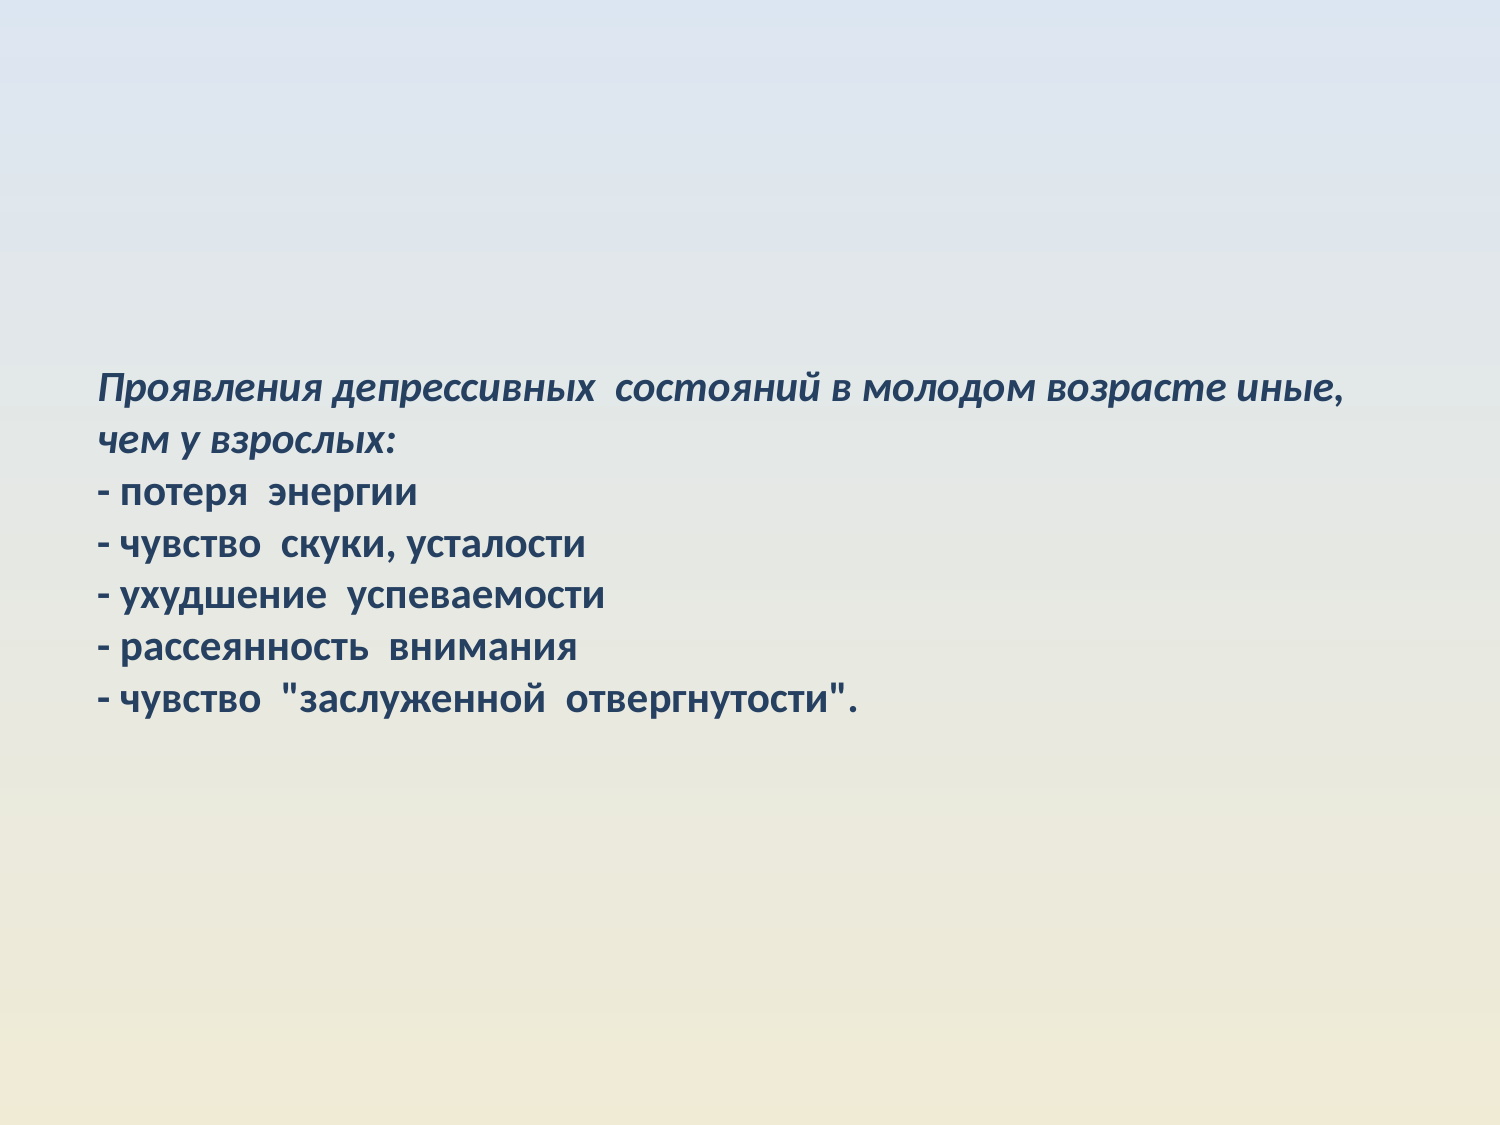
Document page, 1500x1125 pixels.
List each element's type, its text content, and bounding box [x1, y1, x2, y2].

title Проявления депрессивных состояний в молодом возрасте иные, чем у взрослых: - потеря энергии - чувство скуки, усталости - ухудшение успеваемости - рассеянность внимания - чувство "заслуженной отвергнутости". [81, 46, 1433, 1069]
